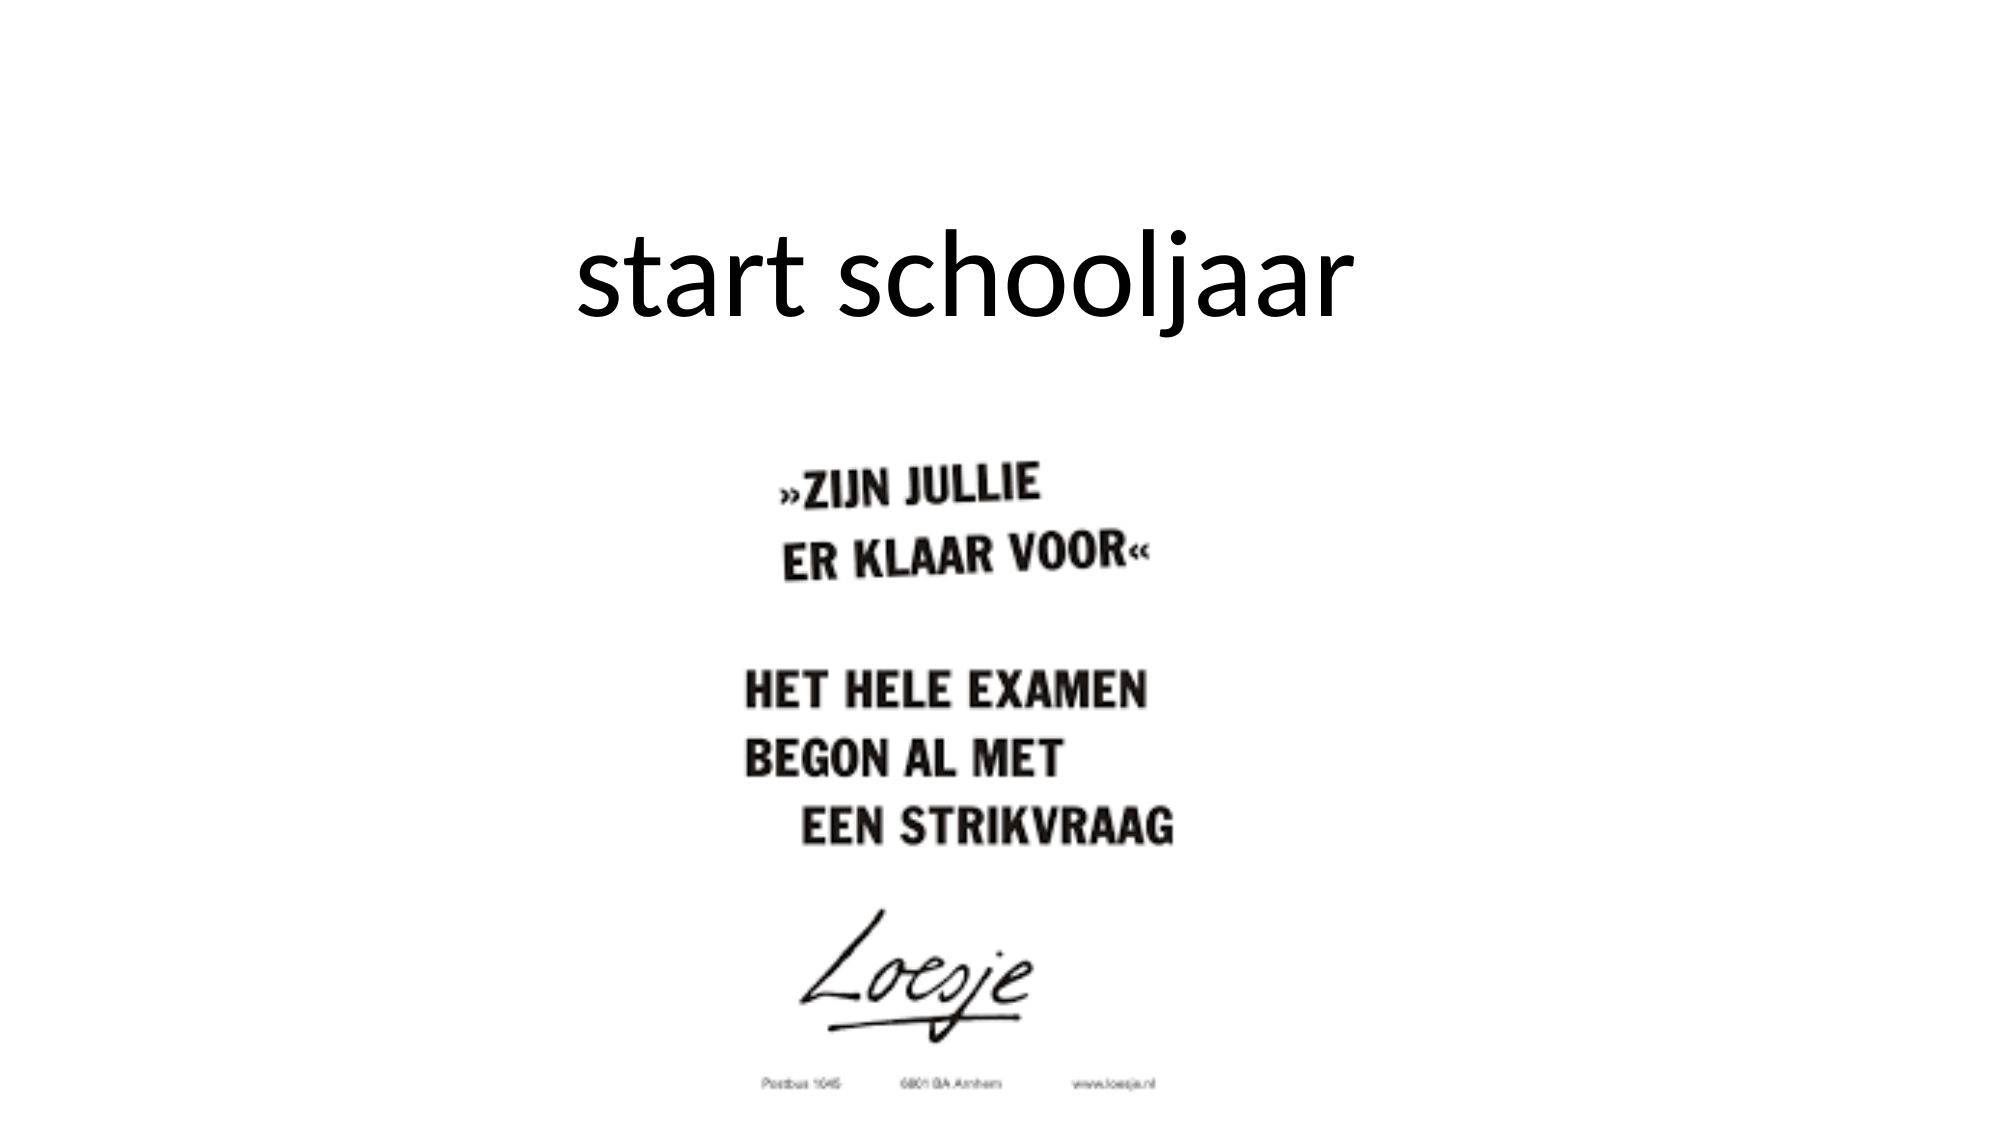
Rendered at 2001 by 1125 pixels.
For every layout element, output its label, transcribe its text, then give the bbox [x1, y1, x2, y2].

title start schooljaar [249, 184, 1683, 352]
picture [692, 364, 1240, 1125]
